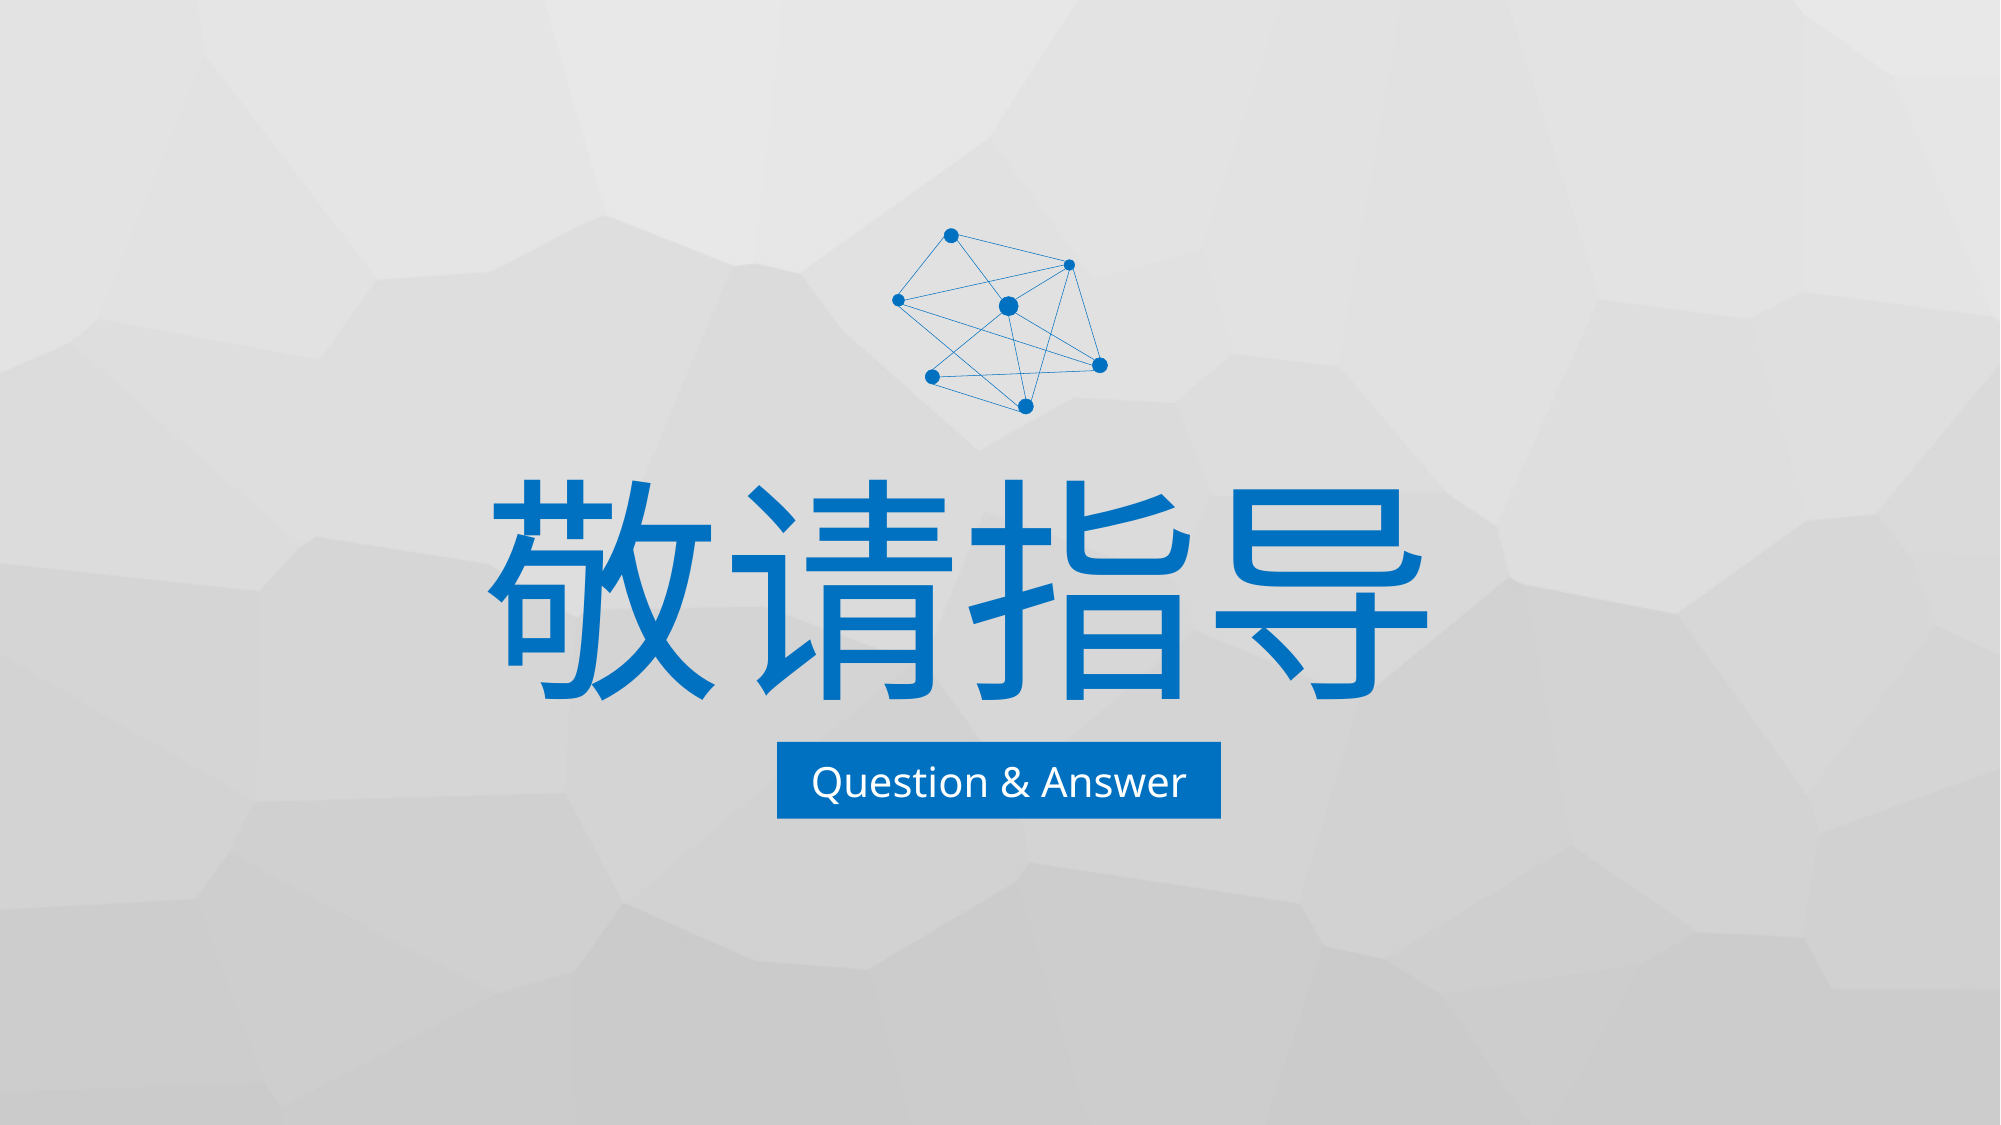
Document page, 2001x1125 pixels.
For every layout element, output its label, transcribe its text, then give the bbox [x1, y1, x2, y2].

text_box 敬请指导 [467, 433, 1533, 737]
picture [0, 0, 2001, 1125]
text_box Question & Answer [776, 741, 1222, 820]
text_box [892, 228, 1108, 414]
